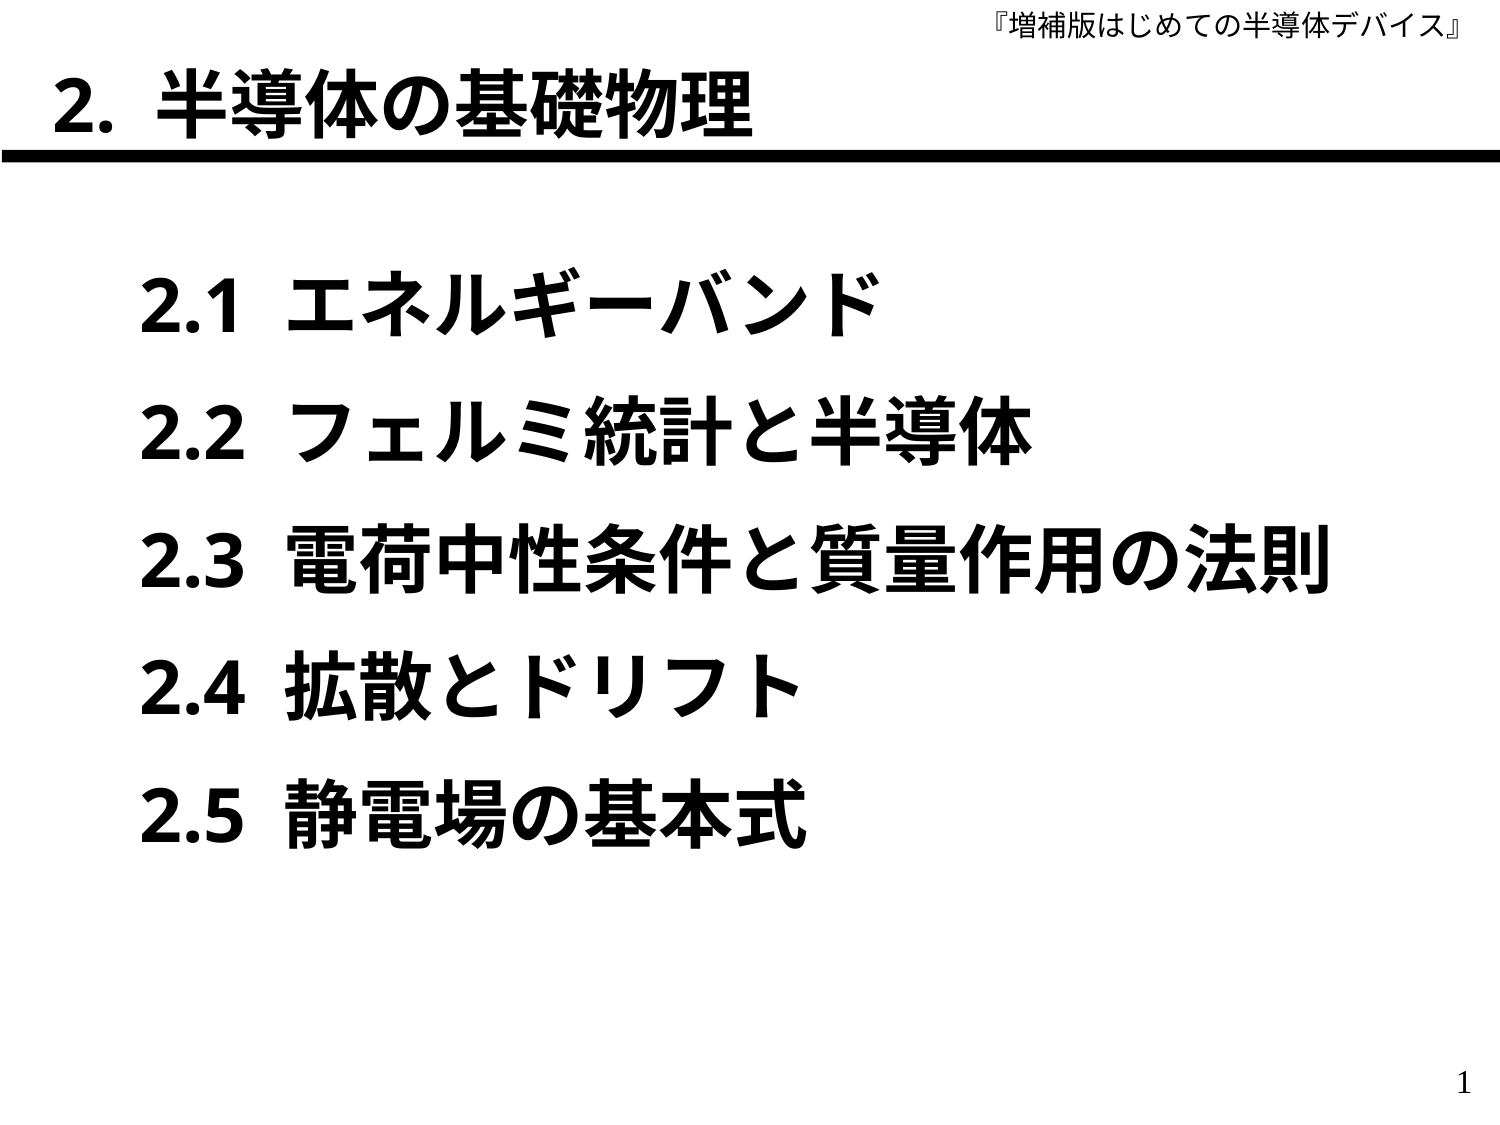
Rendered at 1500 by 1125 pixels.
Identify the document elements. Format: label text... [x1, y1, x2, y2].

title 2. 半導体の基礎物理 [37, 42, 1500, 163]
list 2.1 エネルギーバンド 2.2 フェルミ統計と半導体 2.3 電荷中性条件と質量作用の法則 2.4 拡散とドリフト 2.5 静電場の基本式 [123, 249, 1365, 905]
slide_number 1 [1175, 1042, 1488, 1118]
